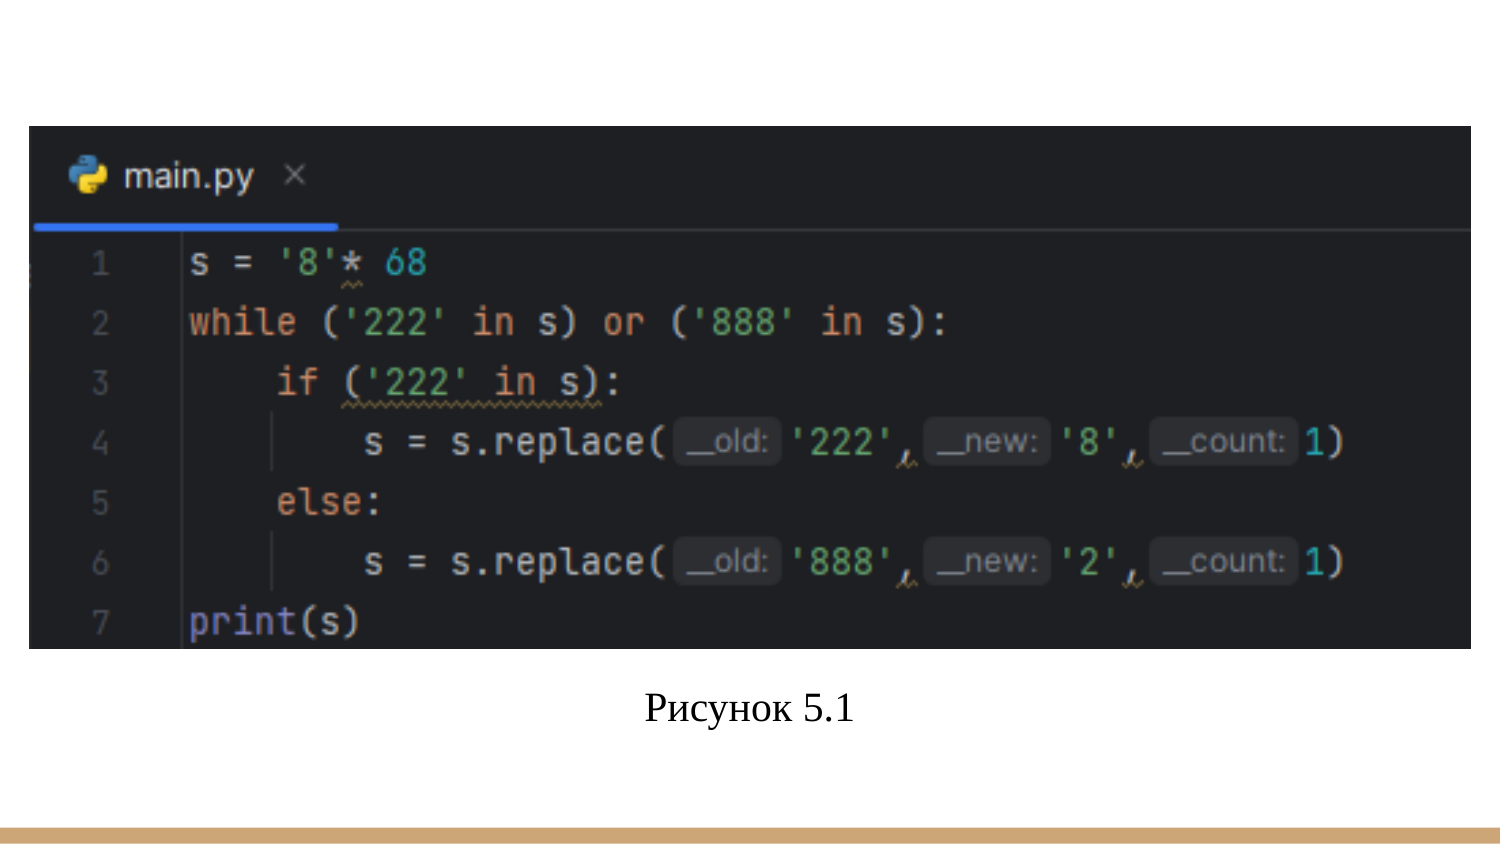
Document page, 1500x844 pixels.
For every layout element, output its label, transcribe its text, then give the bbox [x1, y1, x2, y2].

title Рисунок 5.1 [29, 664, 1471, 745]
picture [29, 126, 1471, 649]
